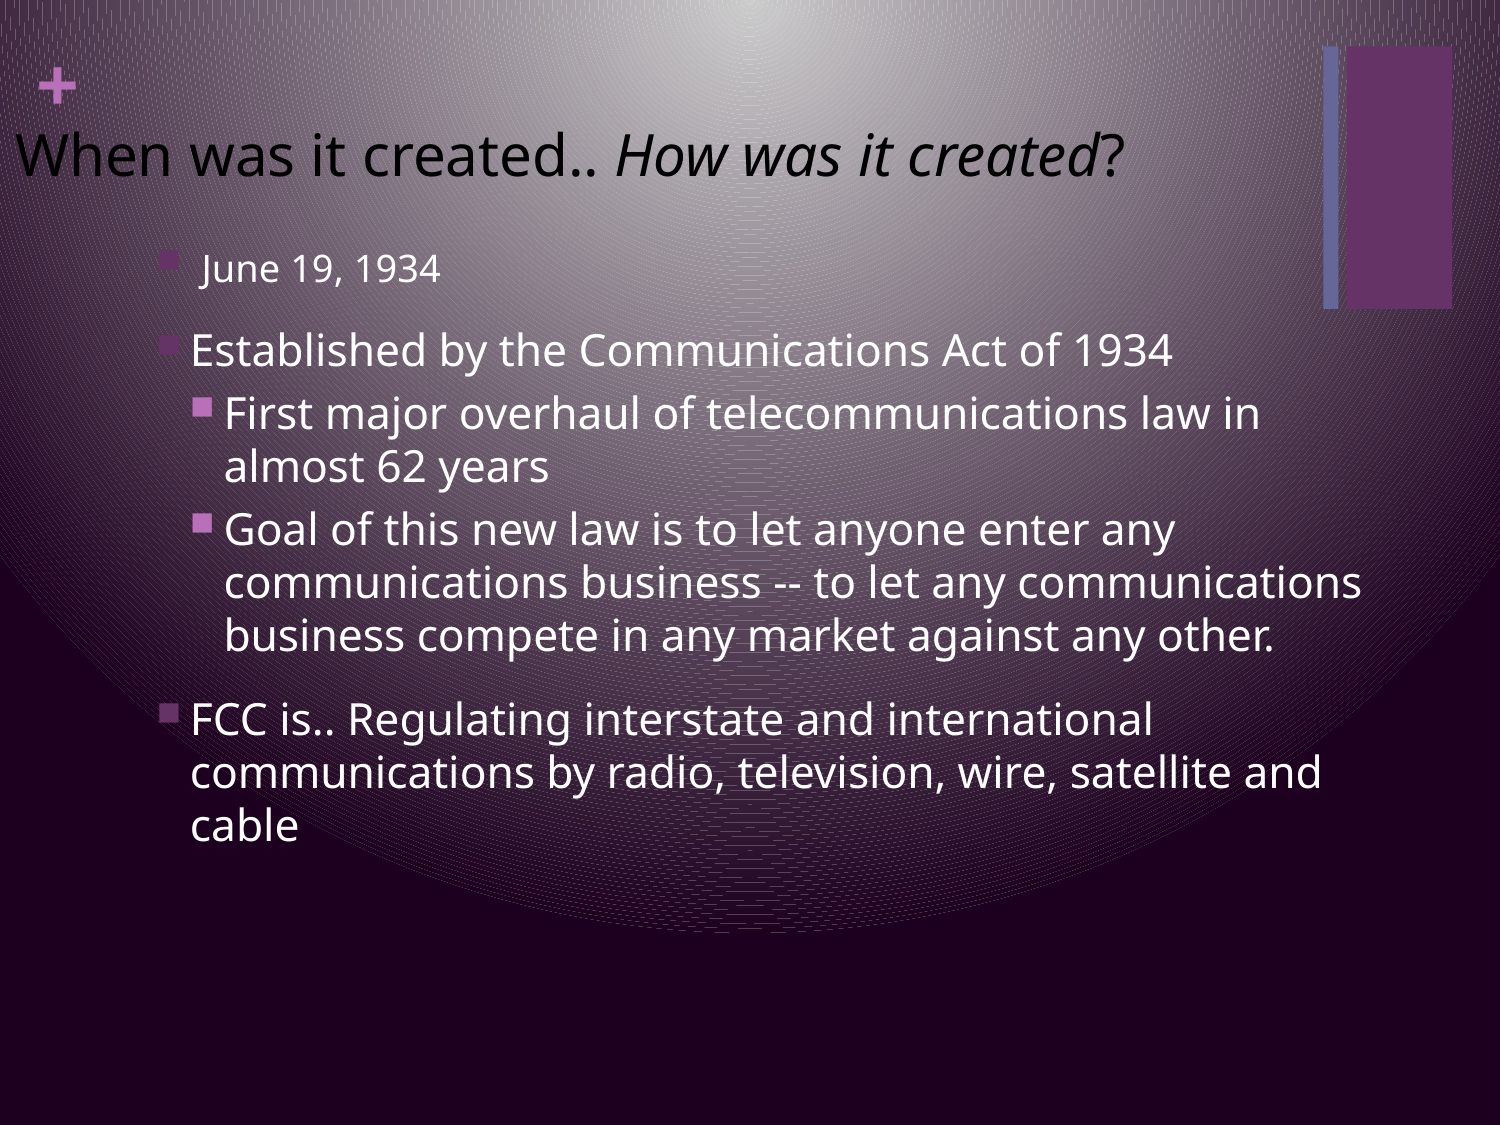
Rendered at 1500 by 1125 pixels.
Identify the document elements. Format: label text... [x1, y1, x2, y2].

title When was it created.. How was it created? [0, 110, 1500, 231]
list June 19, 1934 Established by the Communications Act of 1934 First major overhaul of telecommunications law in almost 62 years Goal of this new law is to let anyone enter any communications business -- to let any communications business compete in any market against any other. FCC is.. Regulating interstate and international communications by radio, television, wire, satellite and cable [141, 230, 1382, 911]
